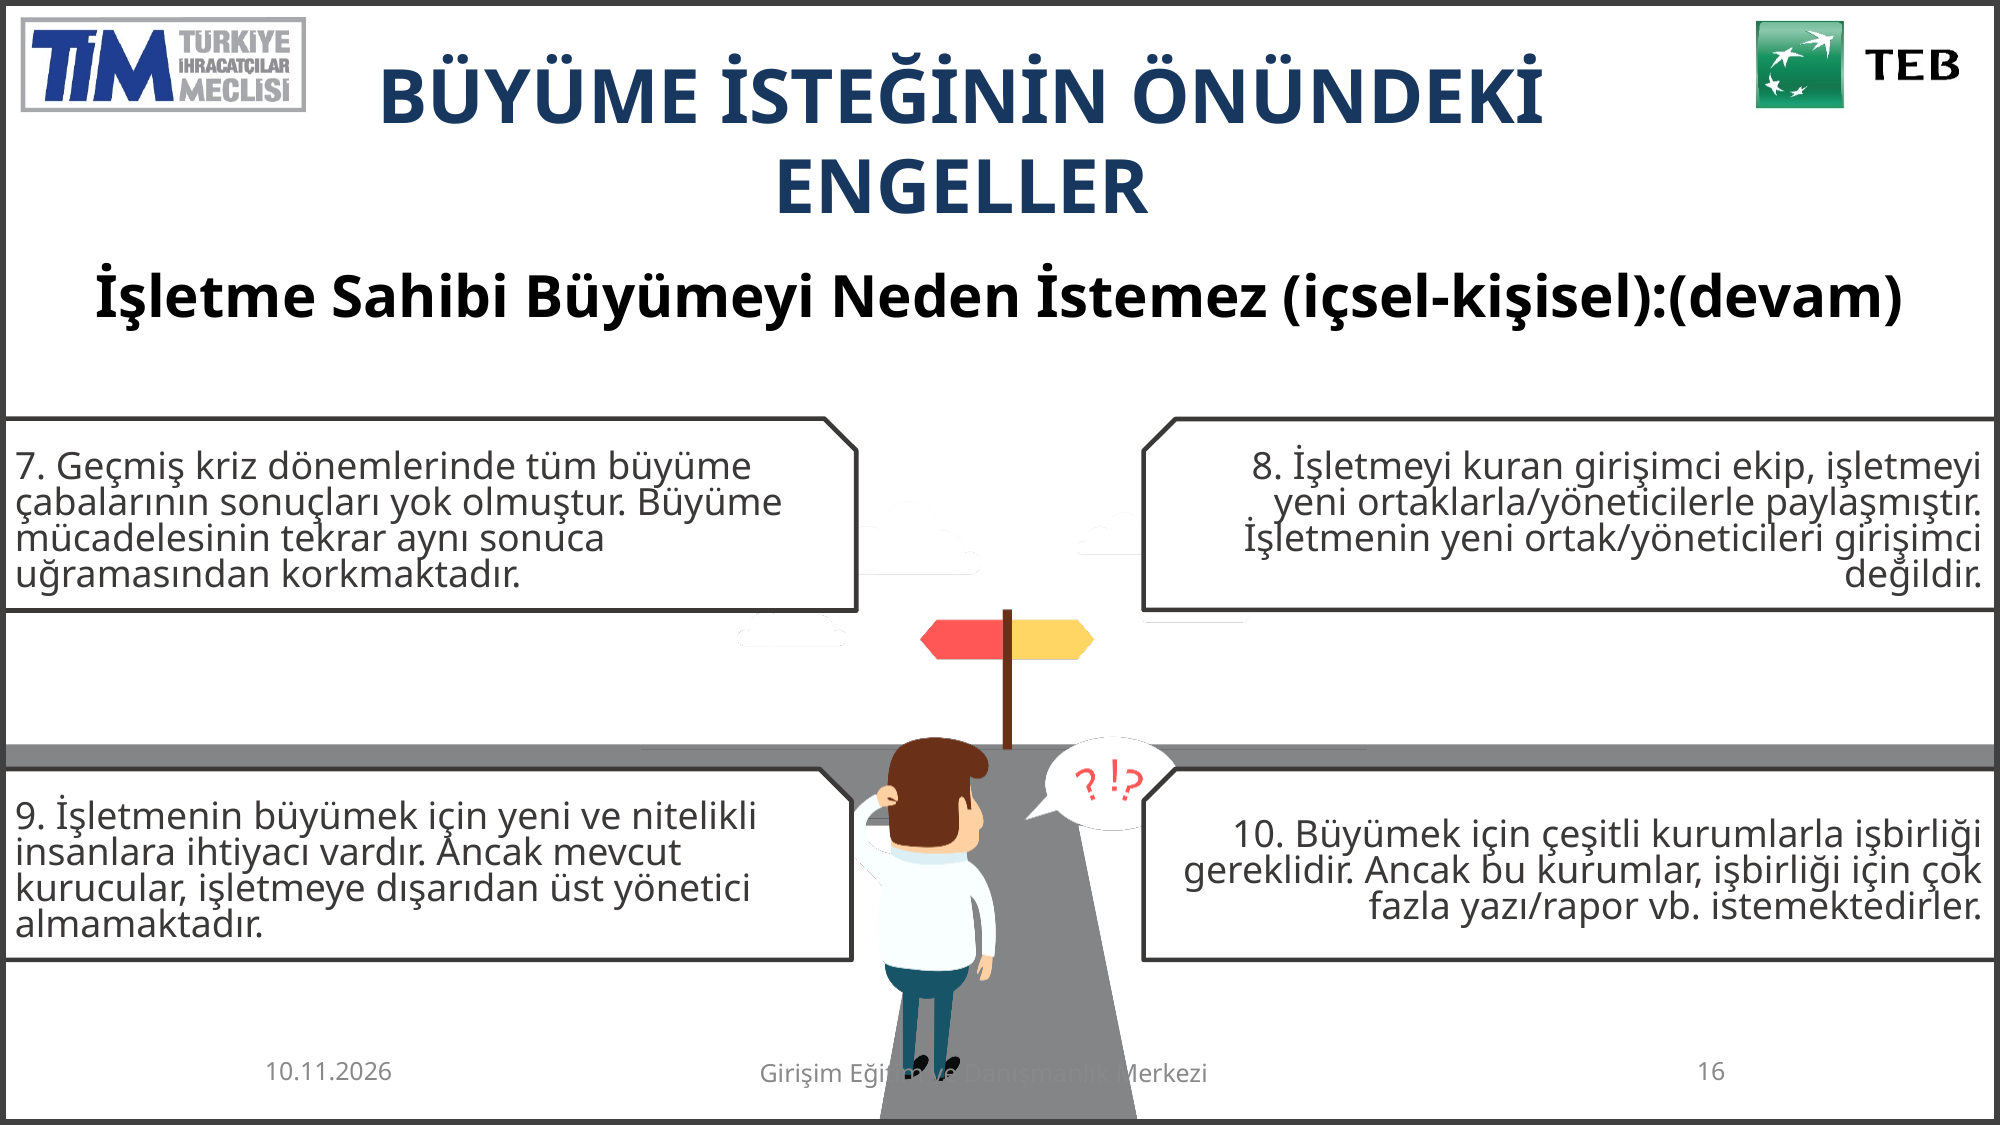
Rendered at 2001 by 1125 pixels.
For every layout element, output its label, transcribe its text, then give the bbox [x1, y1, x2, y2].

picture [640, 501, 1367, 1125]
slide_number 26 [1367, 503, 1373, 1042]
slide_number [249, 1042, 633, 1103]
slide_number 26 [633, 502, 640, 1042]
slide_number 16 [1373, 1042, 1741, 1103]
text_box İşletme Sahibi Büyümeyi Neden İstemez (içsel-kişisel):(devam) [80, 252, 1919, 337]
text_box [0, 0, 2000, 1125]
